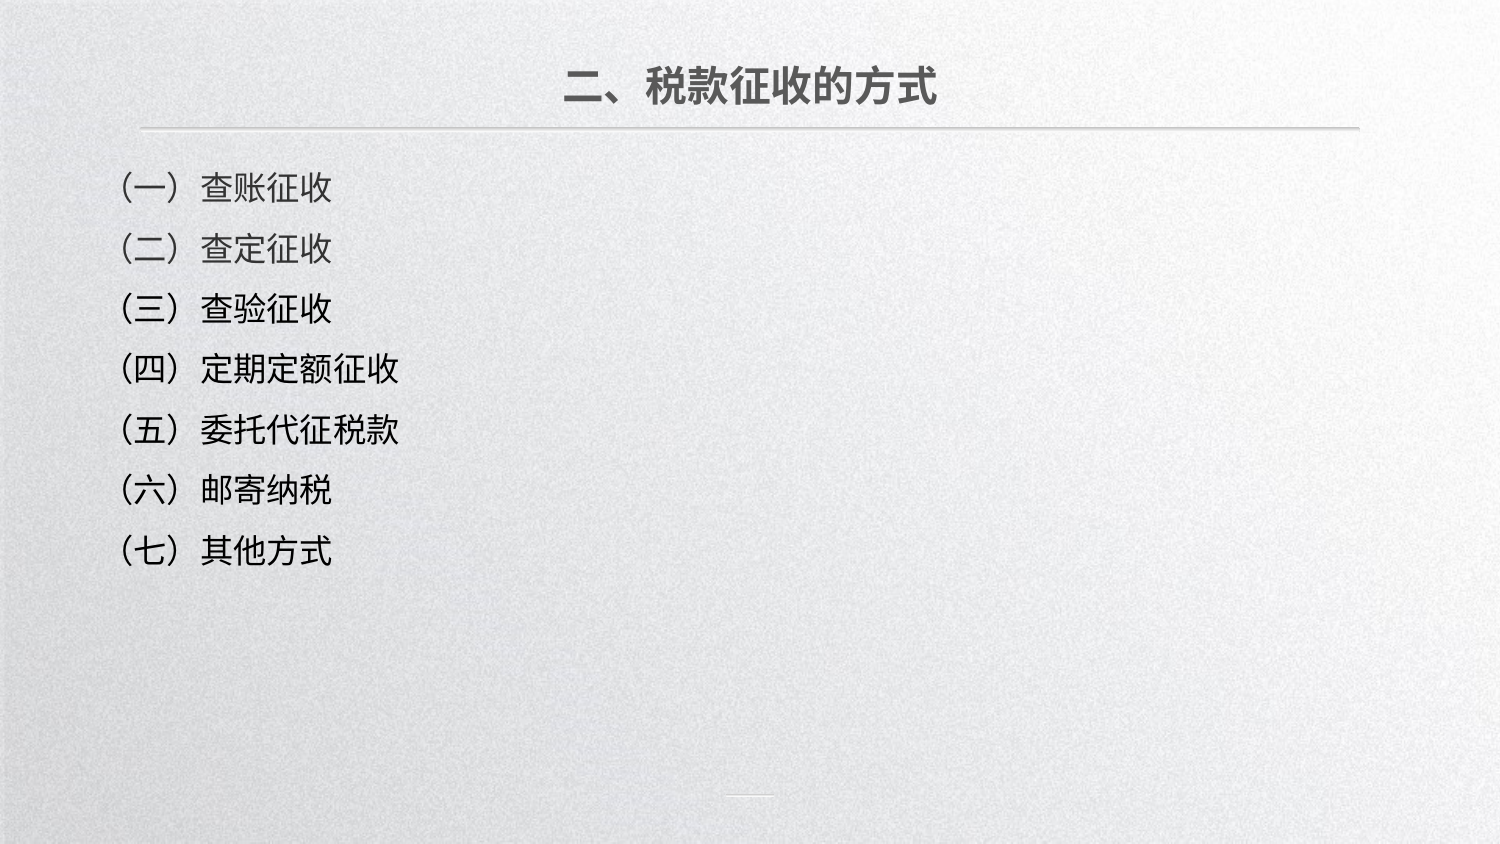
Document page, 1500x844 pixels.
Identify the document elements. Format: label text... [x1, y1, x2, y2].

text_box （一）查账征收 （二）查定征收 （三）查验征收 （四）定期定额征收 （五）委托代征税款 （六）邮寄纳税 （七）其他方式 [100, 159, 1400, 570]
text_box 二、税款征收的方式 [460, 53, 1039, 116]
picture [0, 0, 1500, 844]
